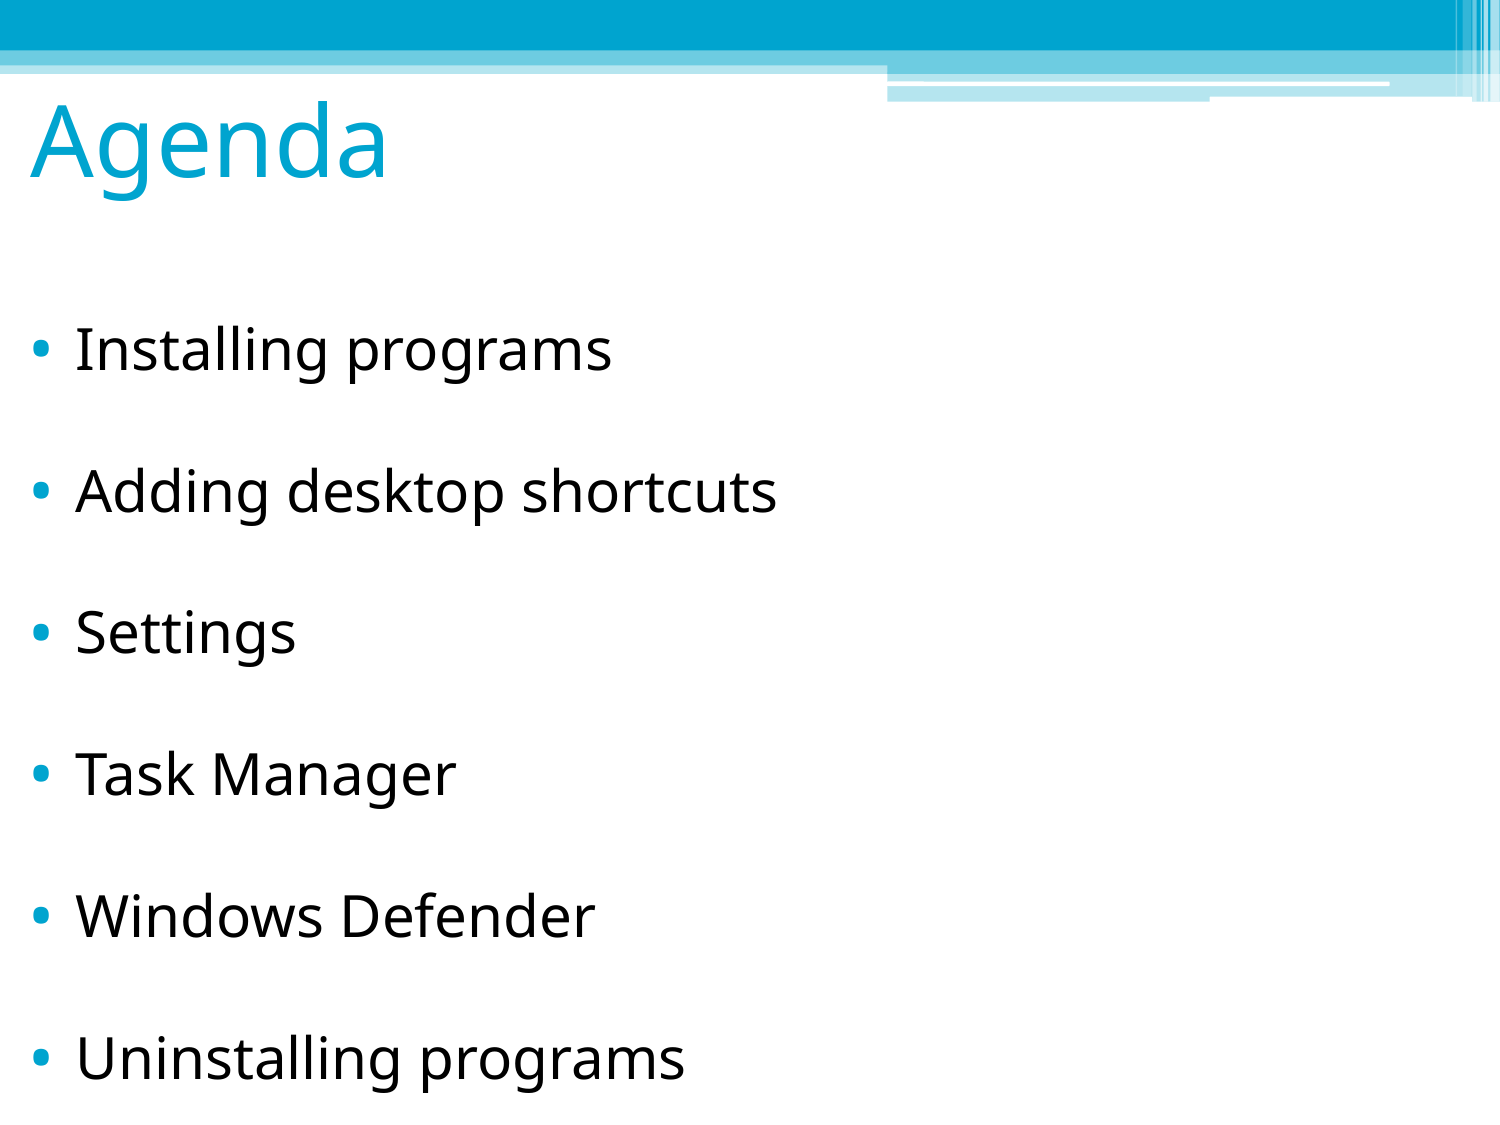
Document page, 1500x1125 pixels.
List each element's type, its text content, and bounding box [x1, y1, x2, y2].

list Installing programs Adding desktop shortcuts Settings Task Manager Windows Defender Uninstalling programs [15, 234, 1500, 1125]
title Agenda [15, 72, 888, 204]
